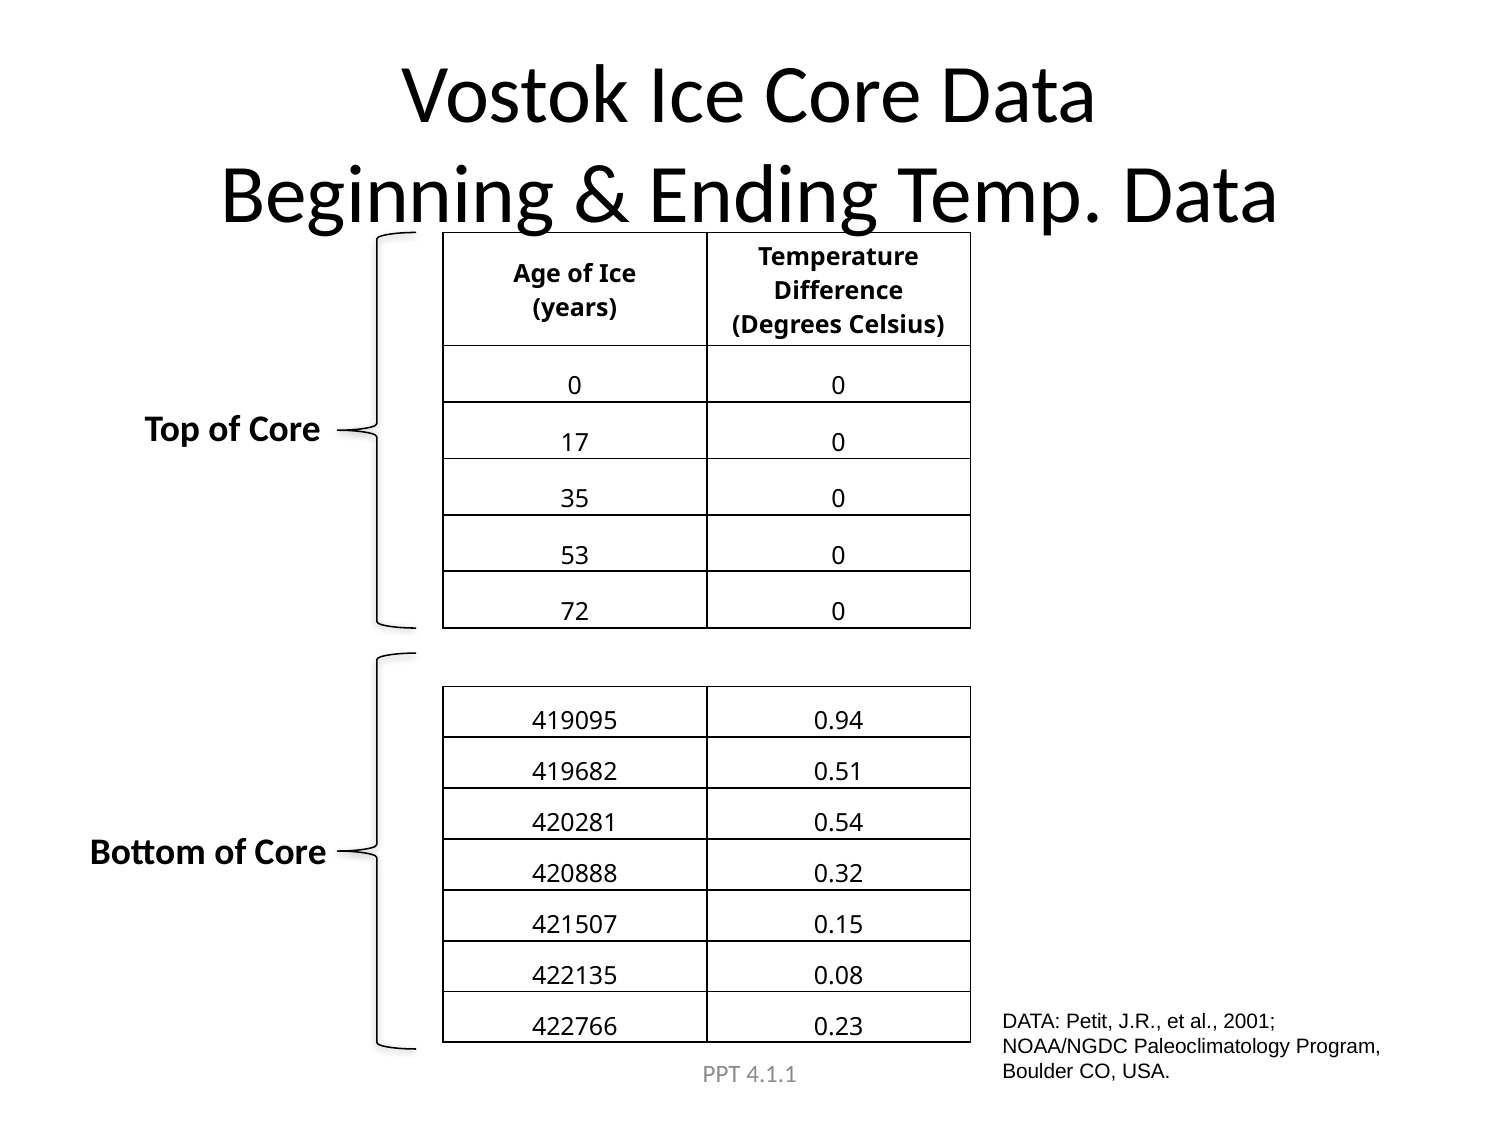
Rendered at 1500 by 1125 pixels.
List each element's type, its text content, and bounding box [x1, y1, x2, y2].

table_cell 0 [444, 346, 706, 401]
table_cell 0 [708, 403, 970, 458]
table_header Temperature Difference (Degrees Celsius) [708, 233, 970, 345]
footer PPT 4.1.1 [512, 1042, 988, 1103]
table_cell 0 [708, 572, 970, 627]
table_cell 72 [444, 572, 706, 627]
table_cell 420281 [444, 789, 706, 838]
table_cell 420888 [444, 840, 706, 889]
table_cell 0.08 [708, 942, 970, 991]
table_cell 419682 [444, 738, 706, 787]
table_cell 35 [444, 459, 706, 514]
text_box [335, 650, 417, 1052]
table_cell 17 [444, 403, 706, 458]
table_cell 422135 [444, 942, 706, 991]
text_box DATA: Petit, J.R., et al., 2001; NOAA/NGDC Paleoclimatology Program, Boulder CO, USA. [987, 1000, 1464, 1091]
text_box [335, 230, 417, 631]
title Vostok Ice Core Data Beginning & Ending Temp. Data [75, 45, 1425, 233]
table_cell 0.32 [708, 840, 970, 889]
text_box Top of Core [129, 397, 368, 457]
table_cell 0 [708, 516, 970, 570]
table_cell 53 [444, 516, 706, 570]
table_header Age of Ice (years) [444, 233, 706, 345]
table_header 419095 [444, 687, 706, 736]
table_cell 422766 [444, 992, 706, 1041]
table_cell 0 [708, 346, 970, 401]
table_cell 0.23 [708, 992, 970, 1041]
table_cell 0.15 [708, 891, 970, 940]
table_cell 0.54 [708, 789, 970, 838]
text_box Bottom of Core [74, 819, 364, 880]
table_cell 0 [708, 459, 970, 514]
table_header 0.94 [708, 687, 970, 736]
table_cell 421507 [444, 891, 706, 940]
table_cell 0.51 [708, 738, 970, 787]
